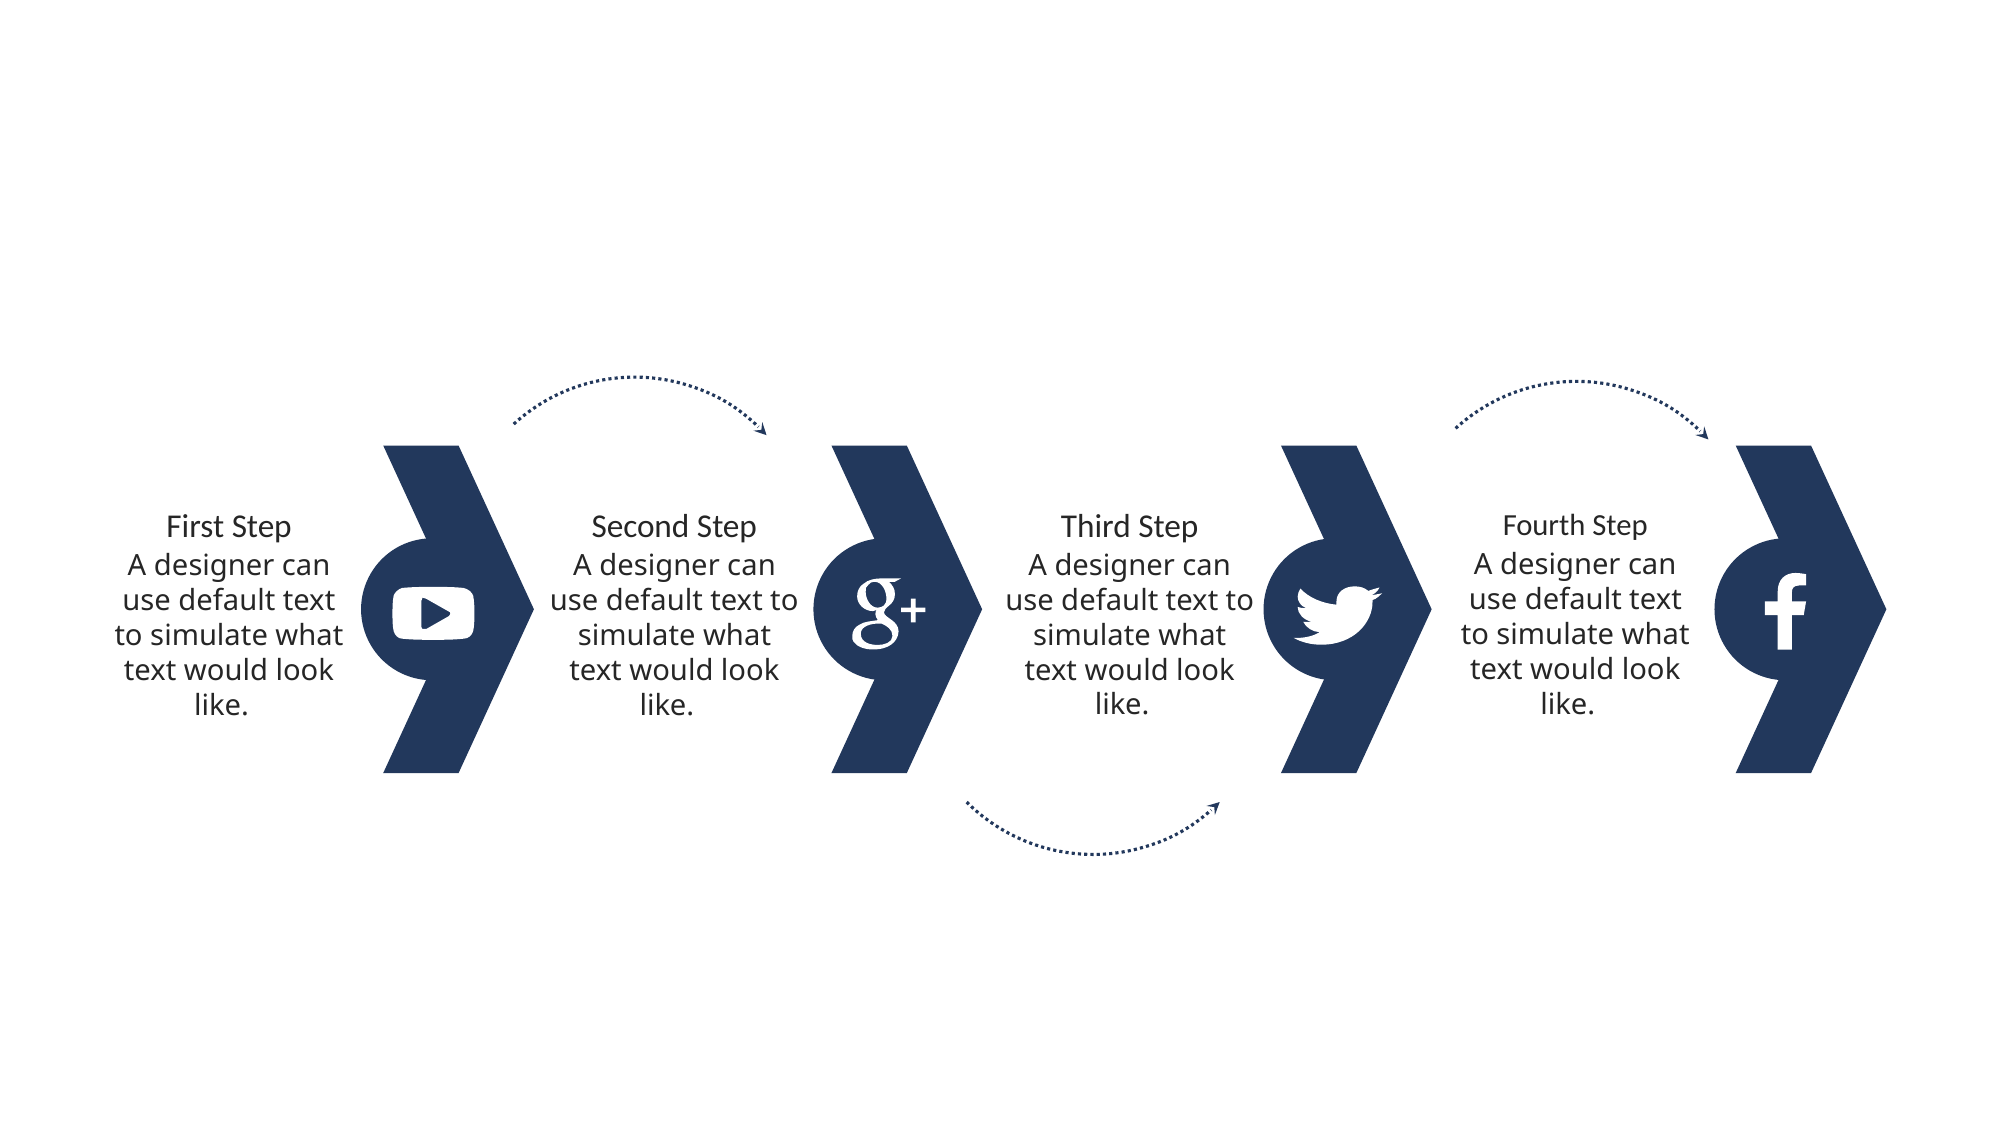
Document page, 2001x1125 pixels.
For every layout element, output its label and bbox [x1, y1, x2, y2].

text_box [1003, 504, 1256, 759]
text_box [1453, 505, 1698, 758]
text_box [966, 759, 1220, 855]
text_box [901, 598, 926, 623]
text_box [549, 503, 800, 759]
text_box [513, 376, 767, 503]
text_box [392, 586, 475, 640]
text_box [1764, 572, 1807, 650]
text_box [107, 503, 351, 759]
text_box [1713, 537, 1858, 682]
text_box [1262, 537, 1407, 682]
text_box [381, 444, 536, 775]
text_box [852, 578, 902, 650]
text_box [812, 537, 957, 682]
text_box [1734, 444, 1888, 775]
text_box [1293, 586, 1383, 645]
text_box [829, 444, 984, 775]
text_box [1279, 444, 1433, 775]
text_box [1455, 380, 1709, 505]
text_box [360, 537, 504, 682]
